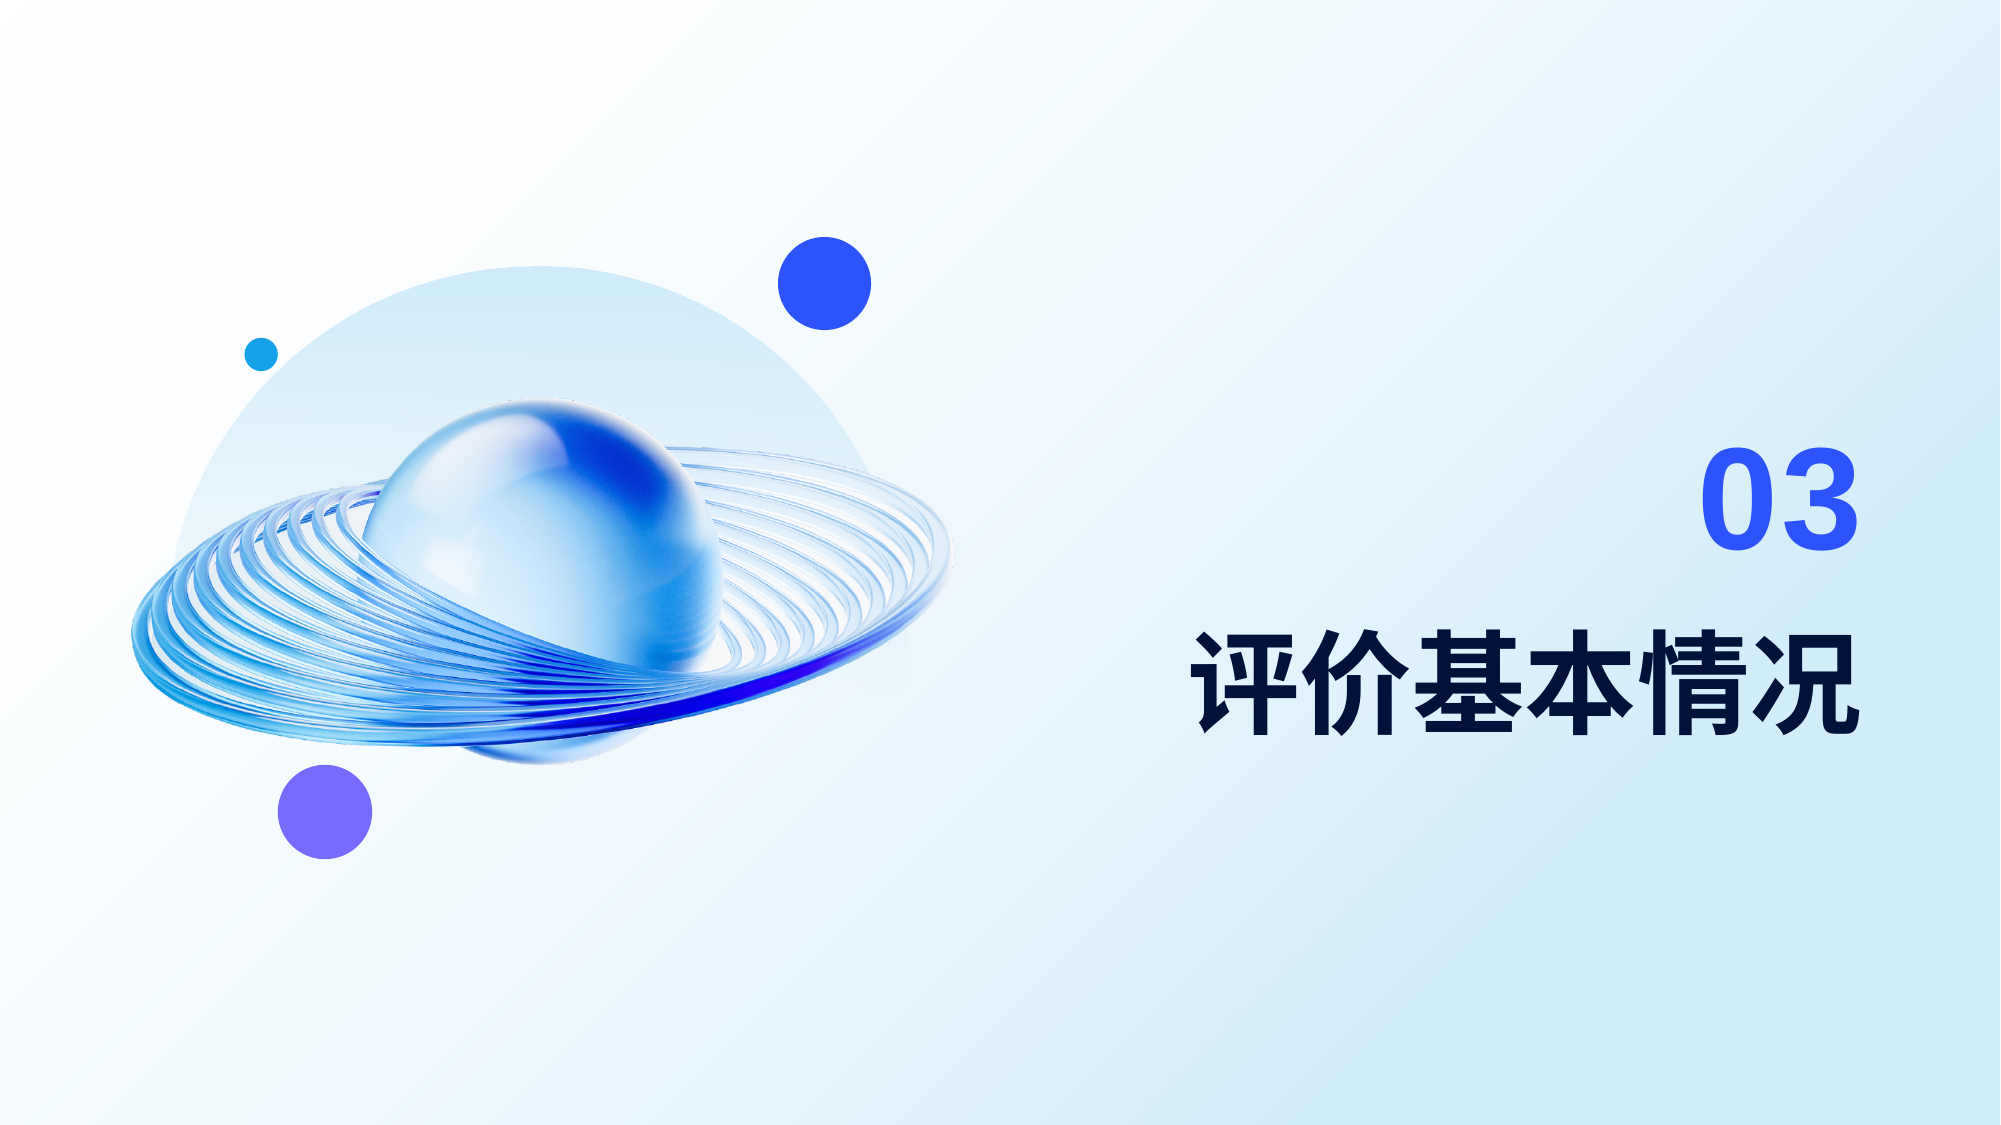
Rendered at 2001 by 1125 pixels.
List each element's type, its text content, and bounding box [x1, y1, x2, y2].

picture [110, 371, 962, 787]
title 评价基本情况 [962, 604, 1863, 748]
list 03 [962, 351, 1863, 580]
